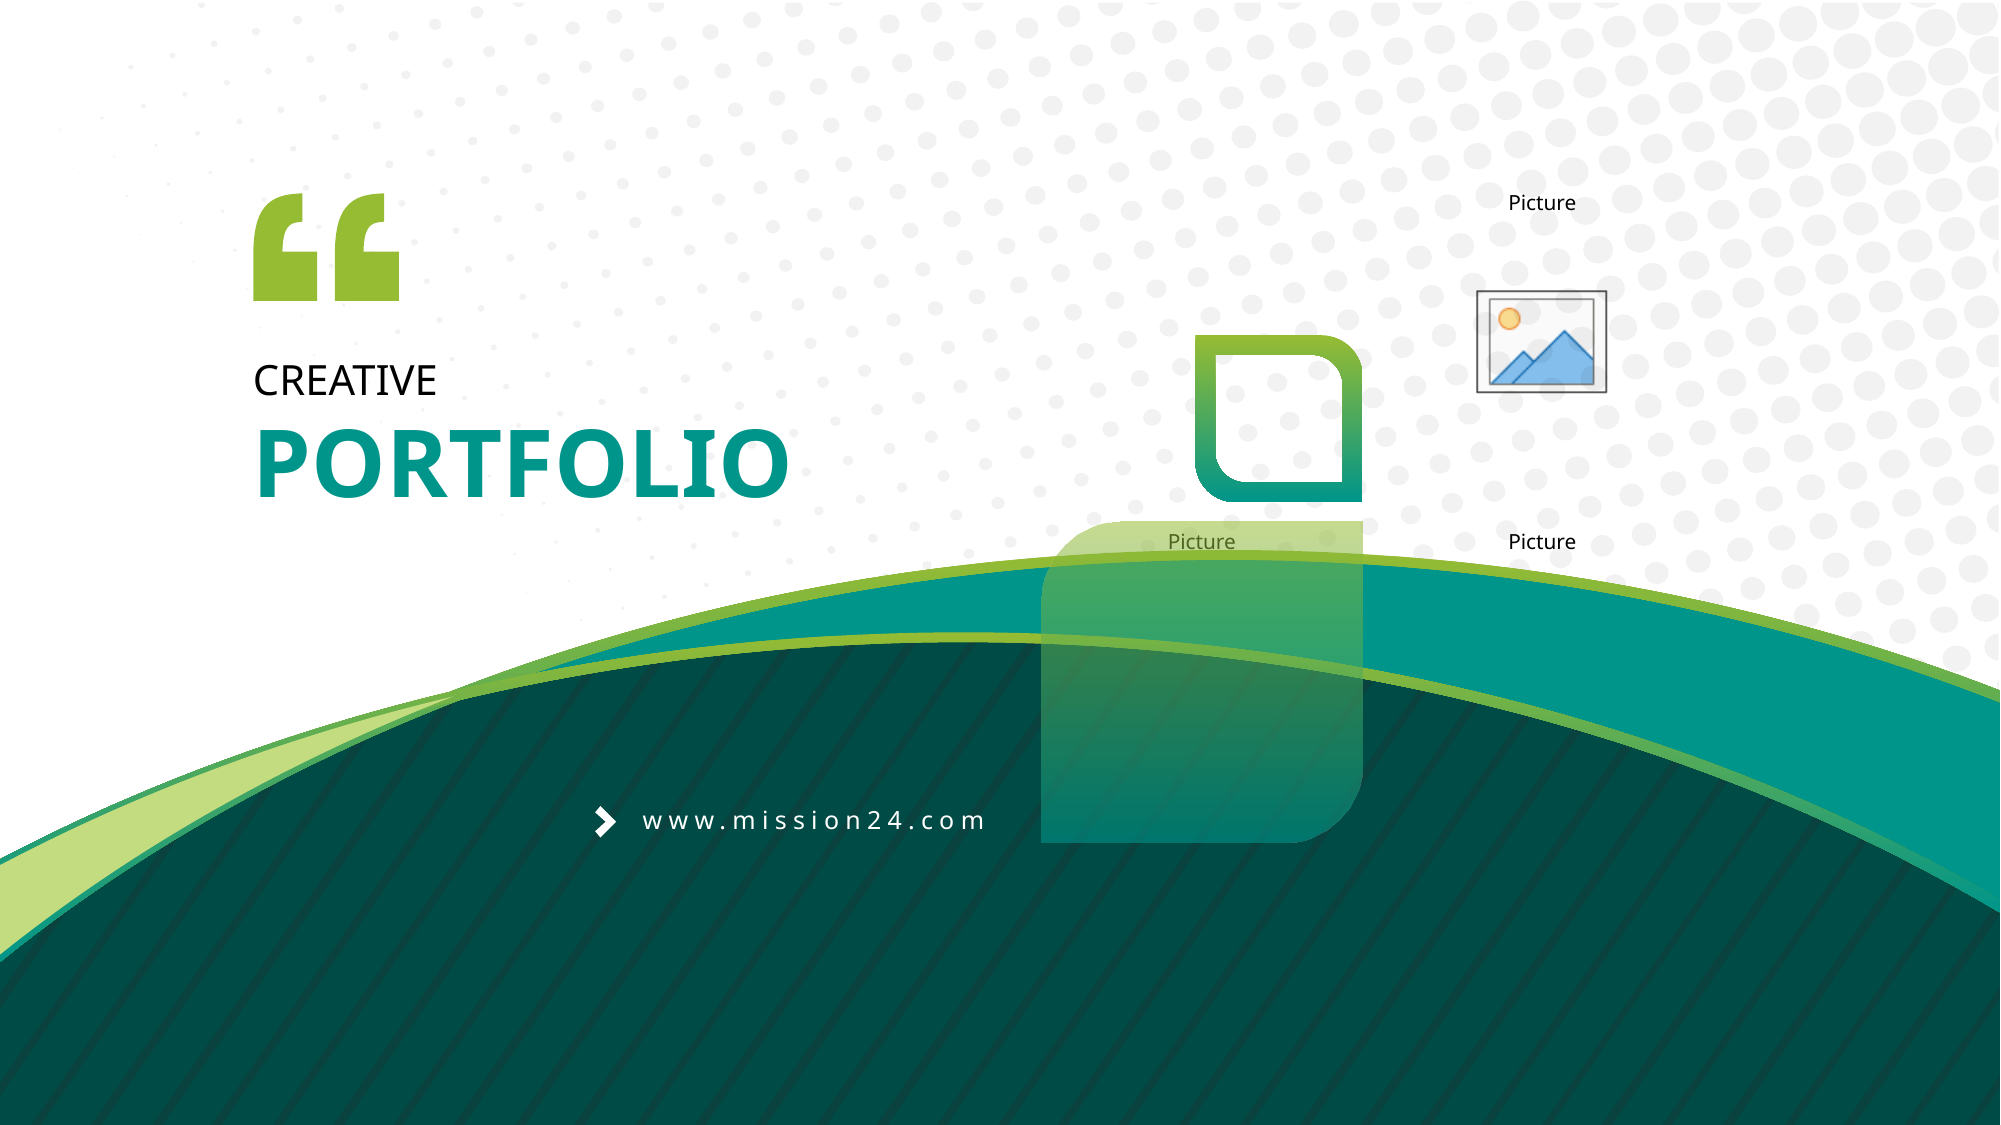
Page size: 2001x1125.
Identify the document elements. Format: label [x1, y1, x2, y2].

text_box [595, 797, 1007, 843]
text_box [58, 0, 2000, 640]
text_box [0, 640, 2000, 1125]
text_box [238, 193, 831, 526]
